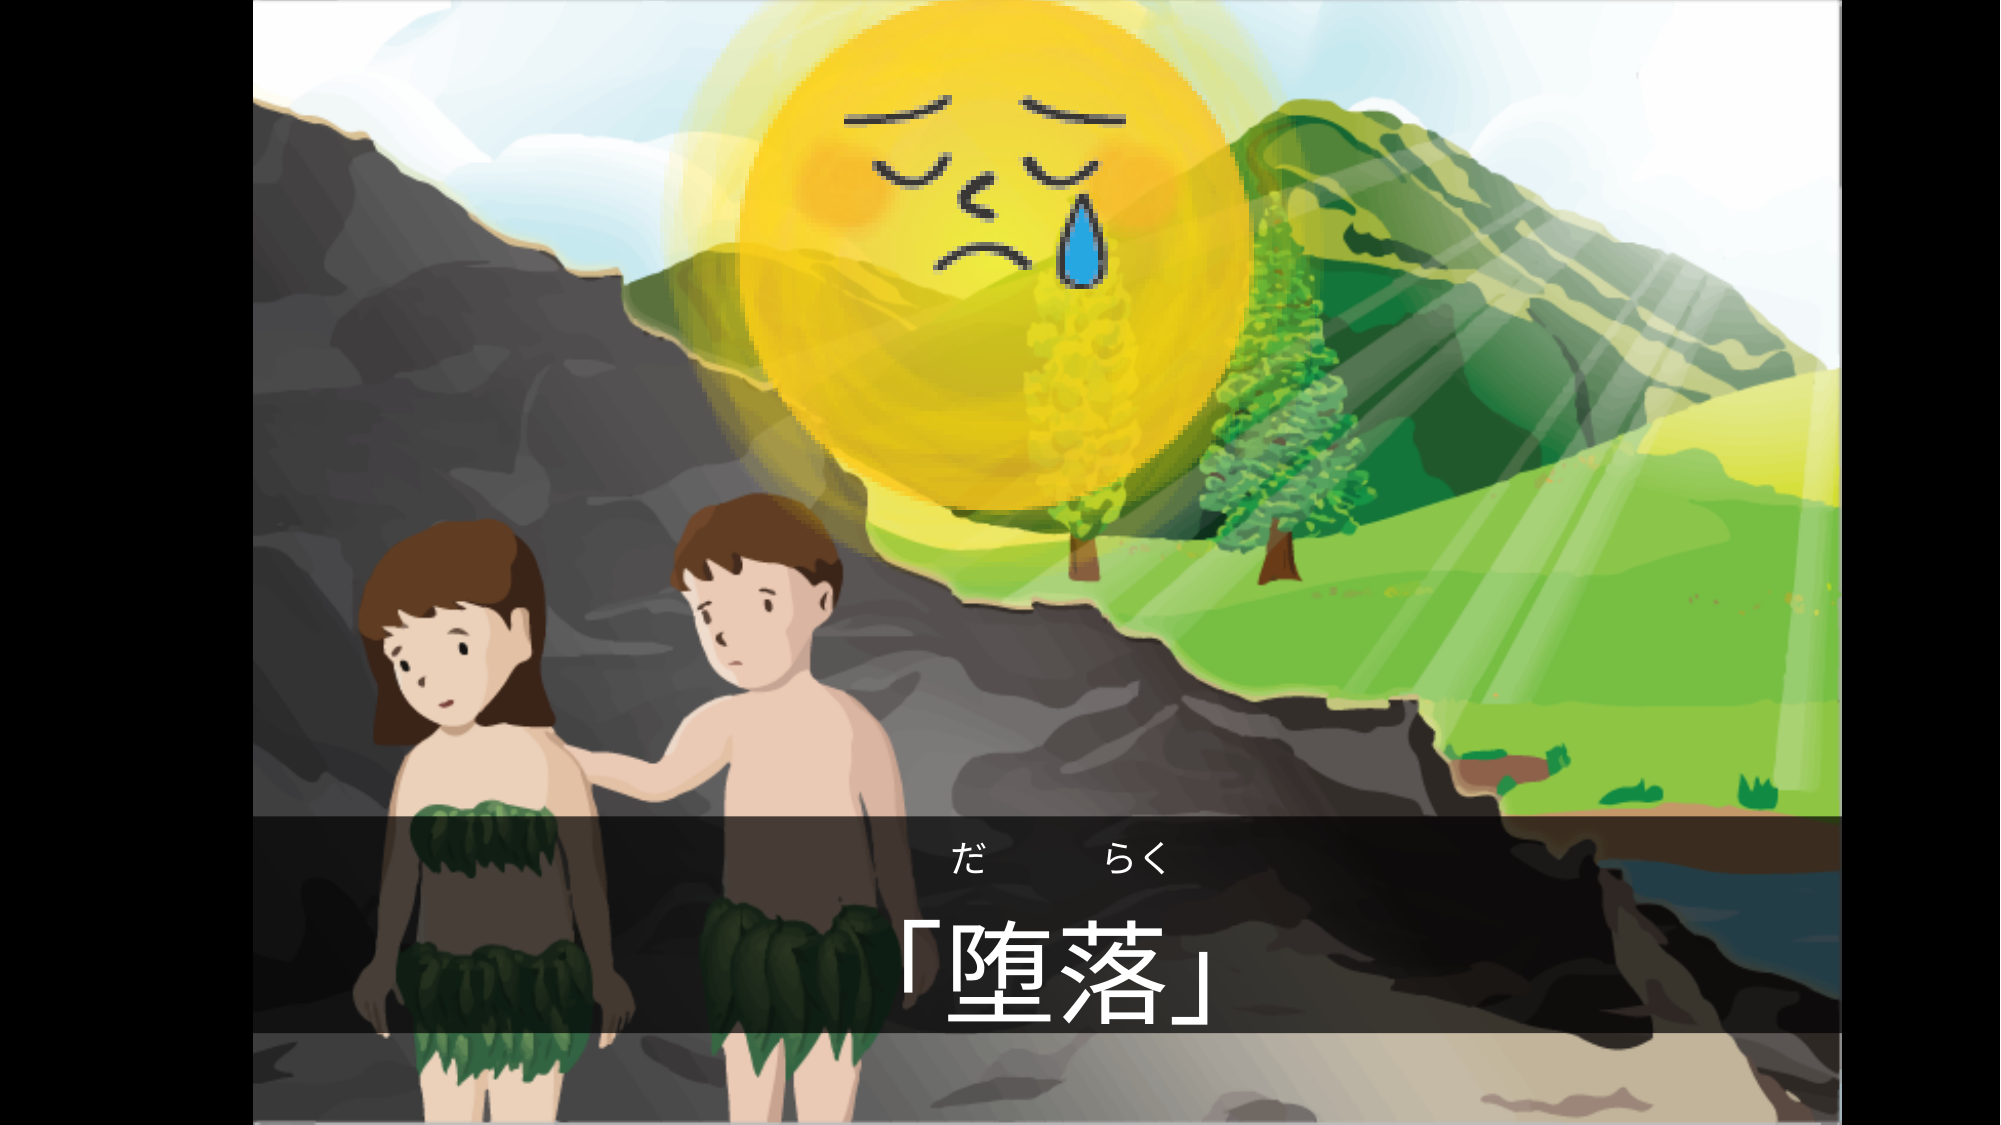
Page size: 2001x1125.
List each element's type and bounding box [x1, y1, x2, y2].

text_box [0, 816, 2000, 1034]
picture [253, 0, 1842, 816]
picture [253, 1034, 1842, 1125]
